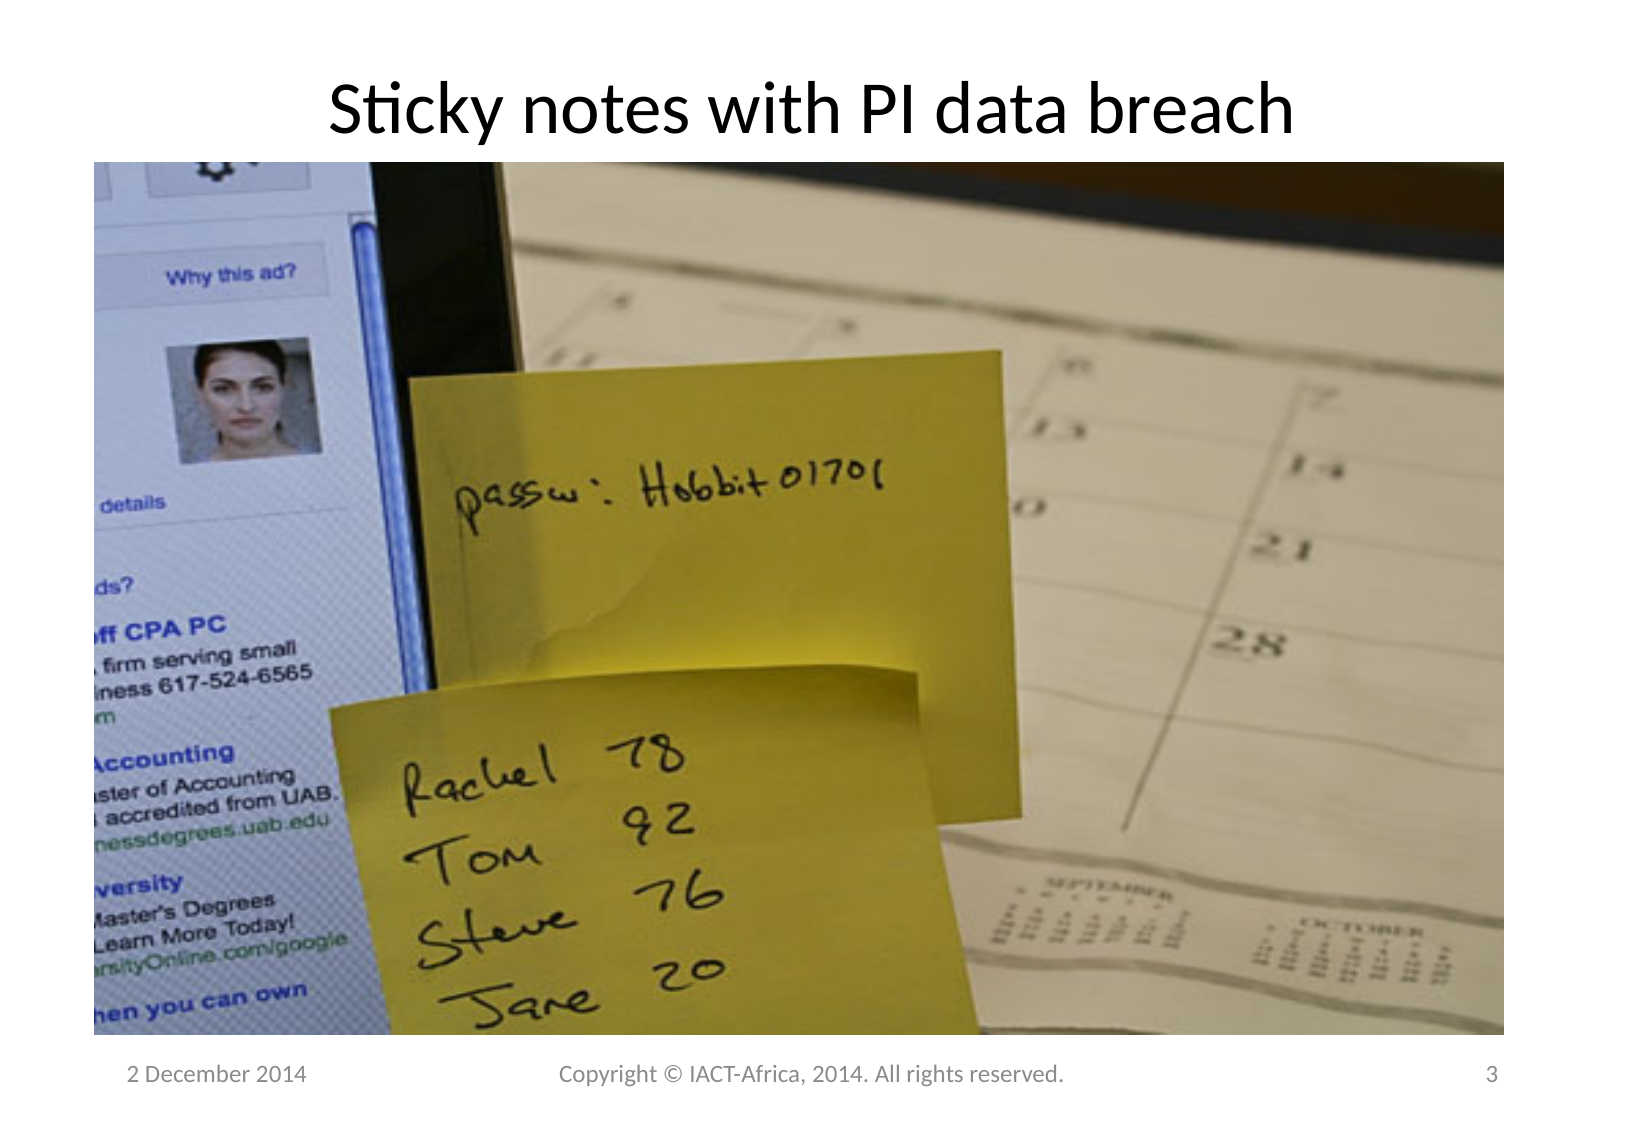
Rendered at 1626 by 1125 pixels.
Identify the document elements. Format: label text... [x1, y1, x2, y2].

title Sticky notes with PI data breach [111, 0, 1514, 219]
footer Copyright © IACT-Africa, 2014. All rights reserved. [538, 1042, 1087, 1103]
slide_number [111, 1042, 478, 1103]
picture [94, 162, 1504, 1035]
slide_number 3 [1147, 1042, 1514, 1103]
